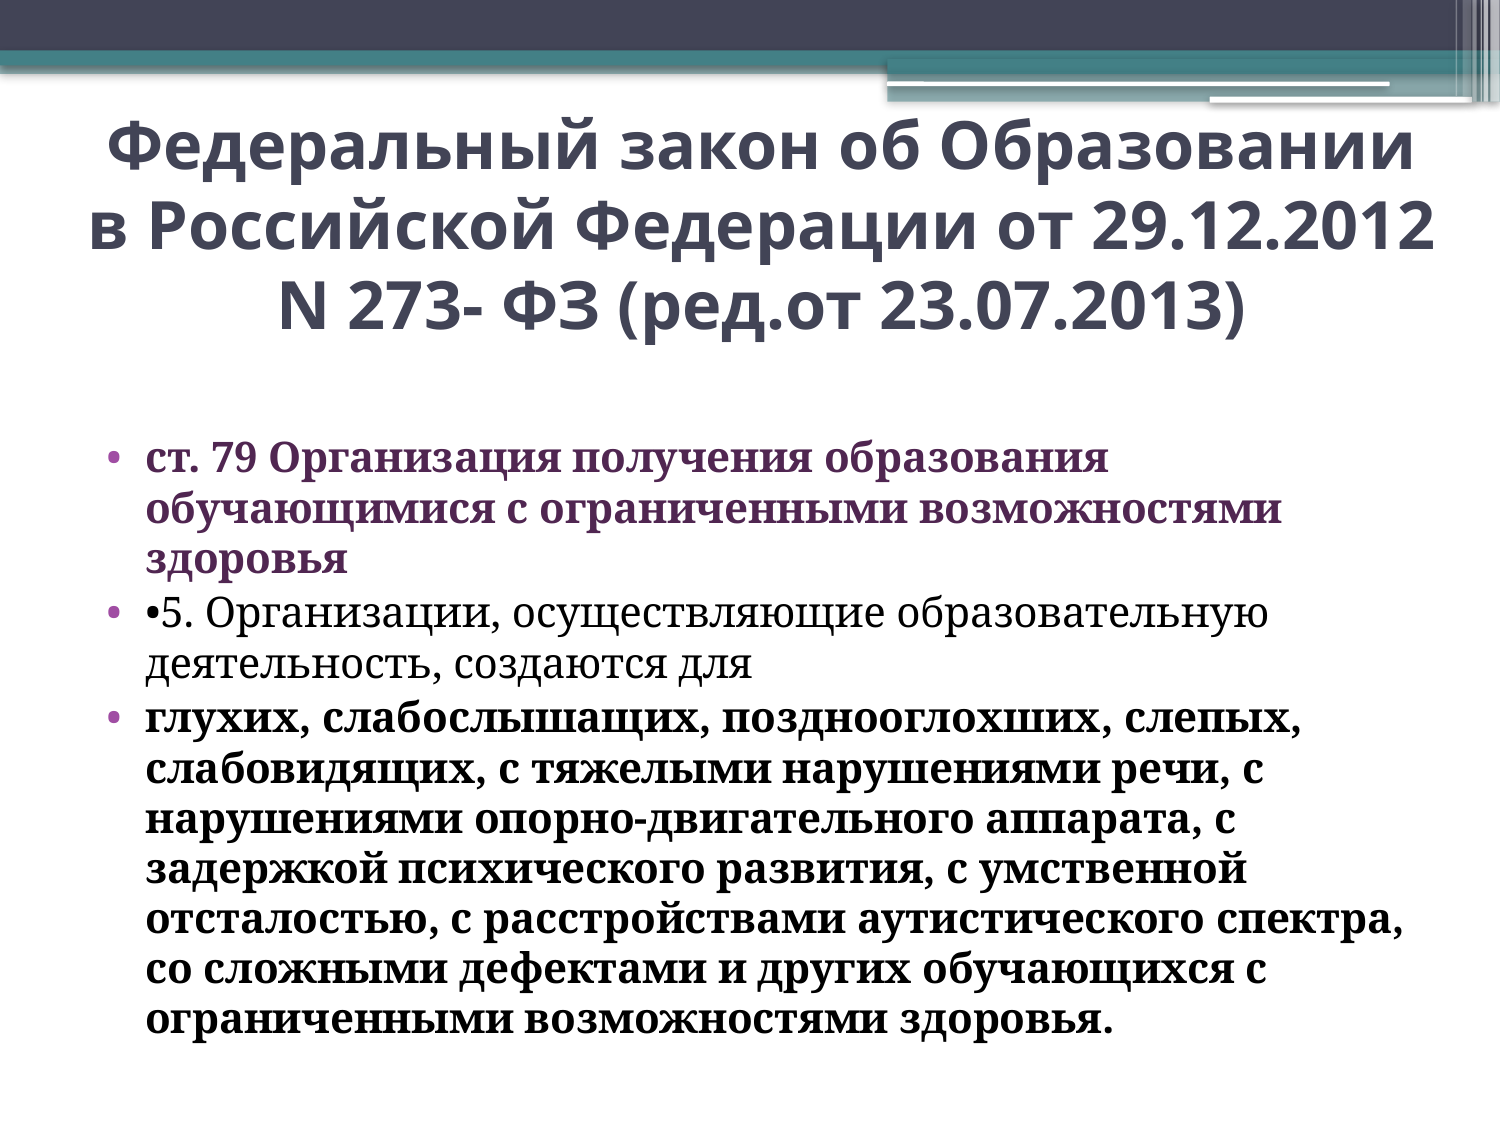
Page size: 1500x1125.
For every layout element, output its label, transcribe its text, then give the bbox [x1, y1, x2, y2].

title Федеральный закон об Образовании в Российской Федерации от 29.12.2012 N 273- ФЗ (ред.от 23.07.2013) [70, 117, 1454, 329]
list ст. 79 Организация получения образования обучающимися с ограниченными возможностями здоровья •5. Организации, осуществляющие образовательную деятельность, создаются для глухих, слабослышащих, позднооглохших, слепых, слабовидящих, с тяжелыми нарушениями речи, с нарушениями опорно-двигательного аппарата, с задержкой психического развития, с умственной отсталостью, с расстройствами аутистического спектра, со сложными дефектами и других обучающихся с ограниченными возможностями здоровья. [75, 368, 1425, 1079]
